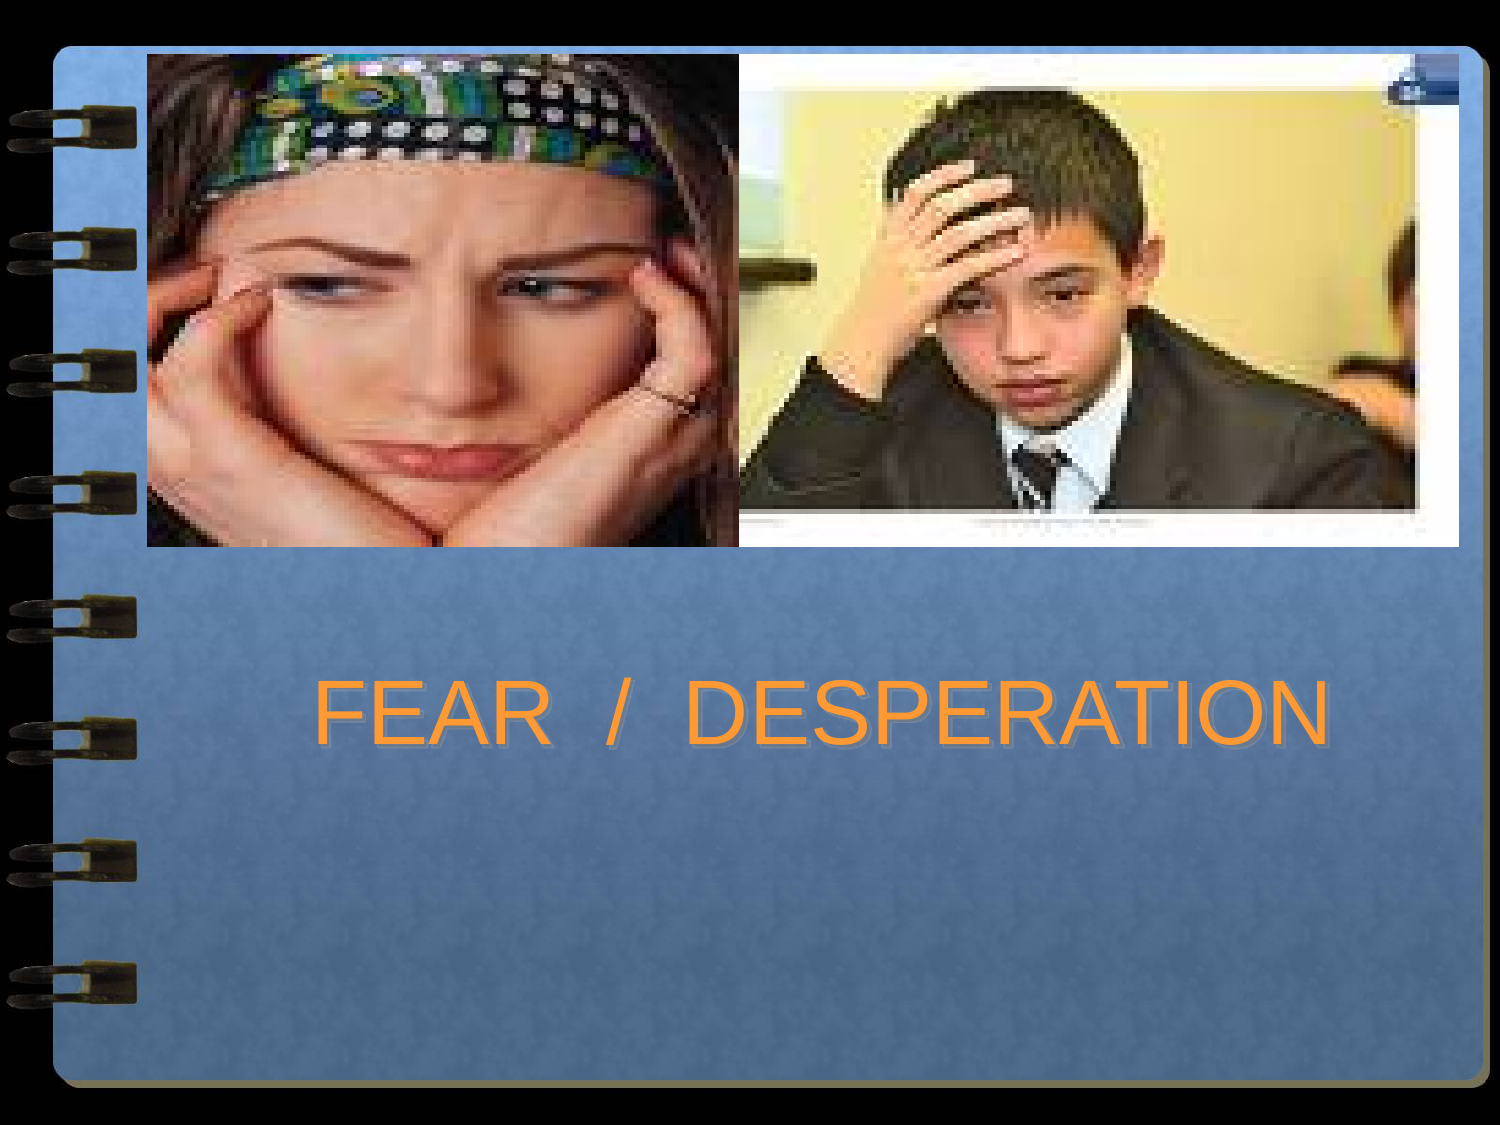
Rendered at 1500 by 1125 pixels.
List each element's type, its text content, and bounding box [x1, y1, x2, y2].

text_box FEAR / DESPERATION [218, 645, 1377, 770]
picture [0, 0, 1500, 1125]
